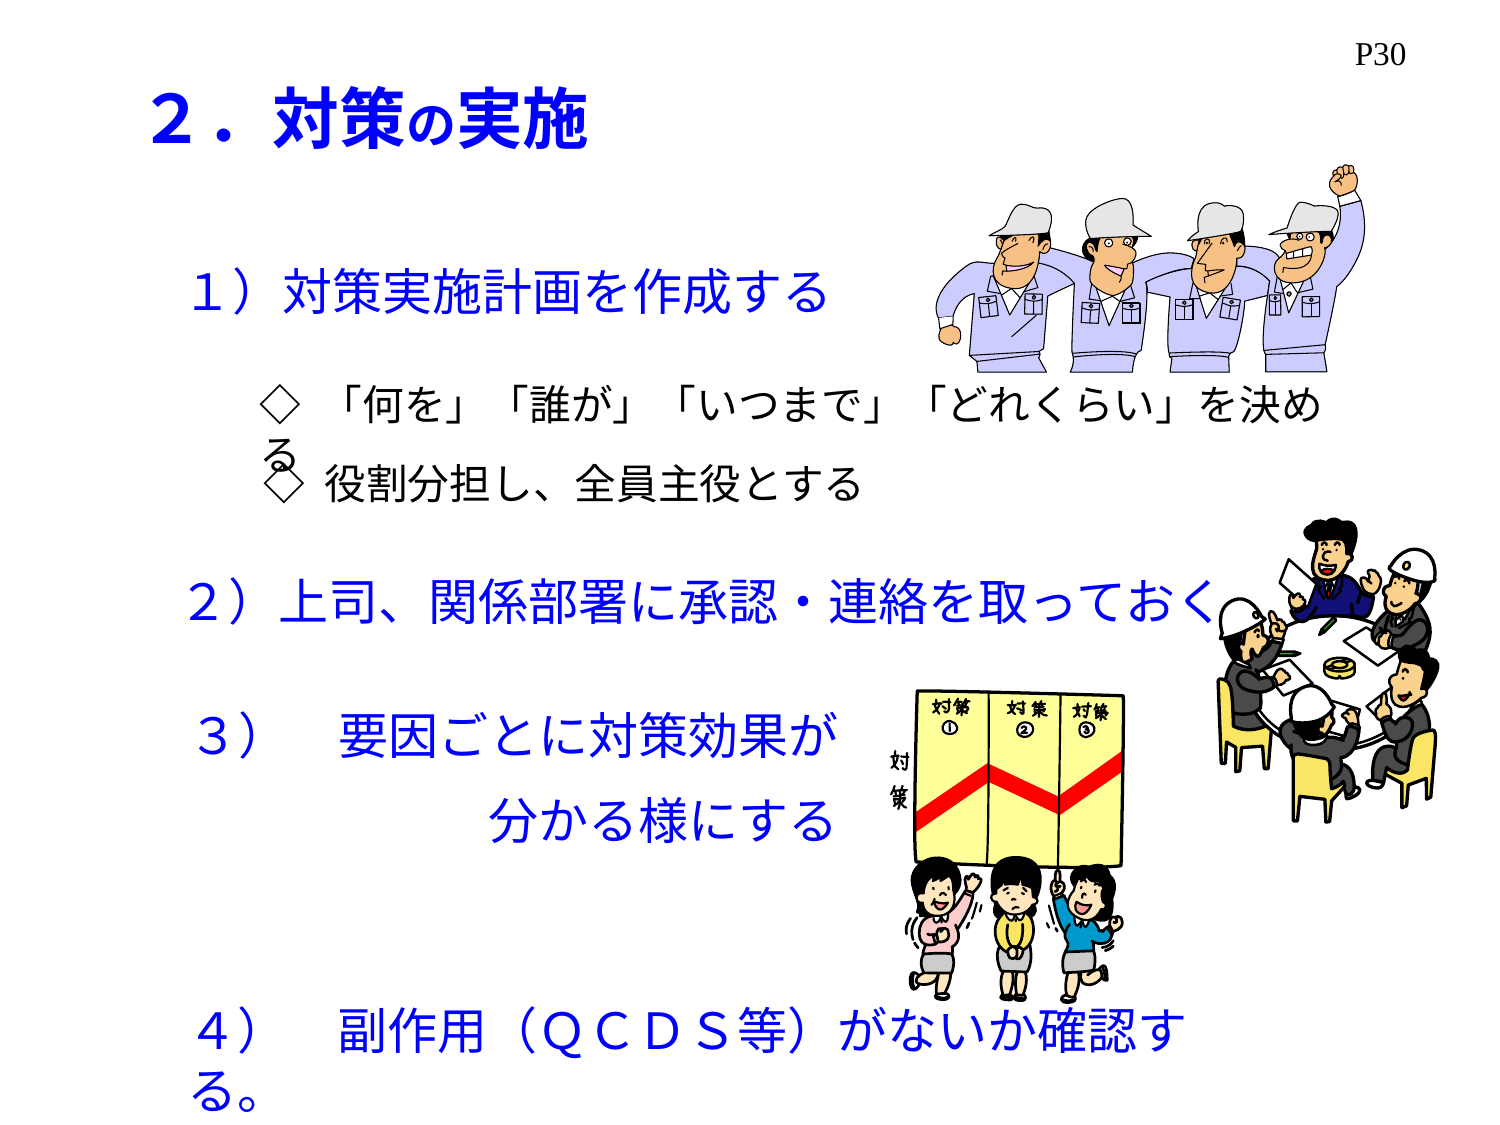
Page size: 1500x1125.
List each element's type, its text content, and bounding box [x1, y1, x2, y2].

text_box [244, 161, 1378, 515]
text_box ２．対策の実施 [124, 68, 783, 160]
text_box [173, 825, 1127, 1006]
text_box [164, 512, 1442, 825]
text_box P30 [1340, 24, 1500, 80]
text_box ４） 副作用（ＱＣＤＳ等）がないか確認する。 [172, 992, 1204, 1125]
text_box １）対策実施計画を作成する [167, 252, 244, 328]
